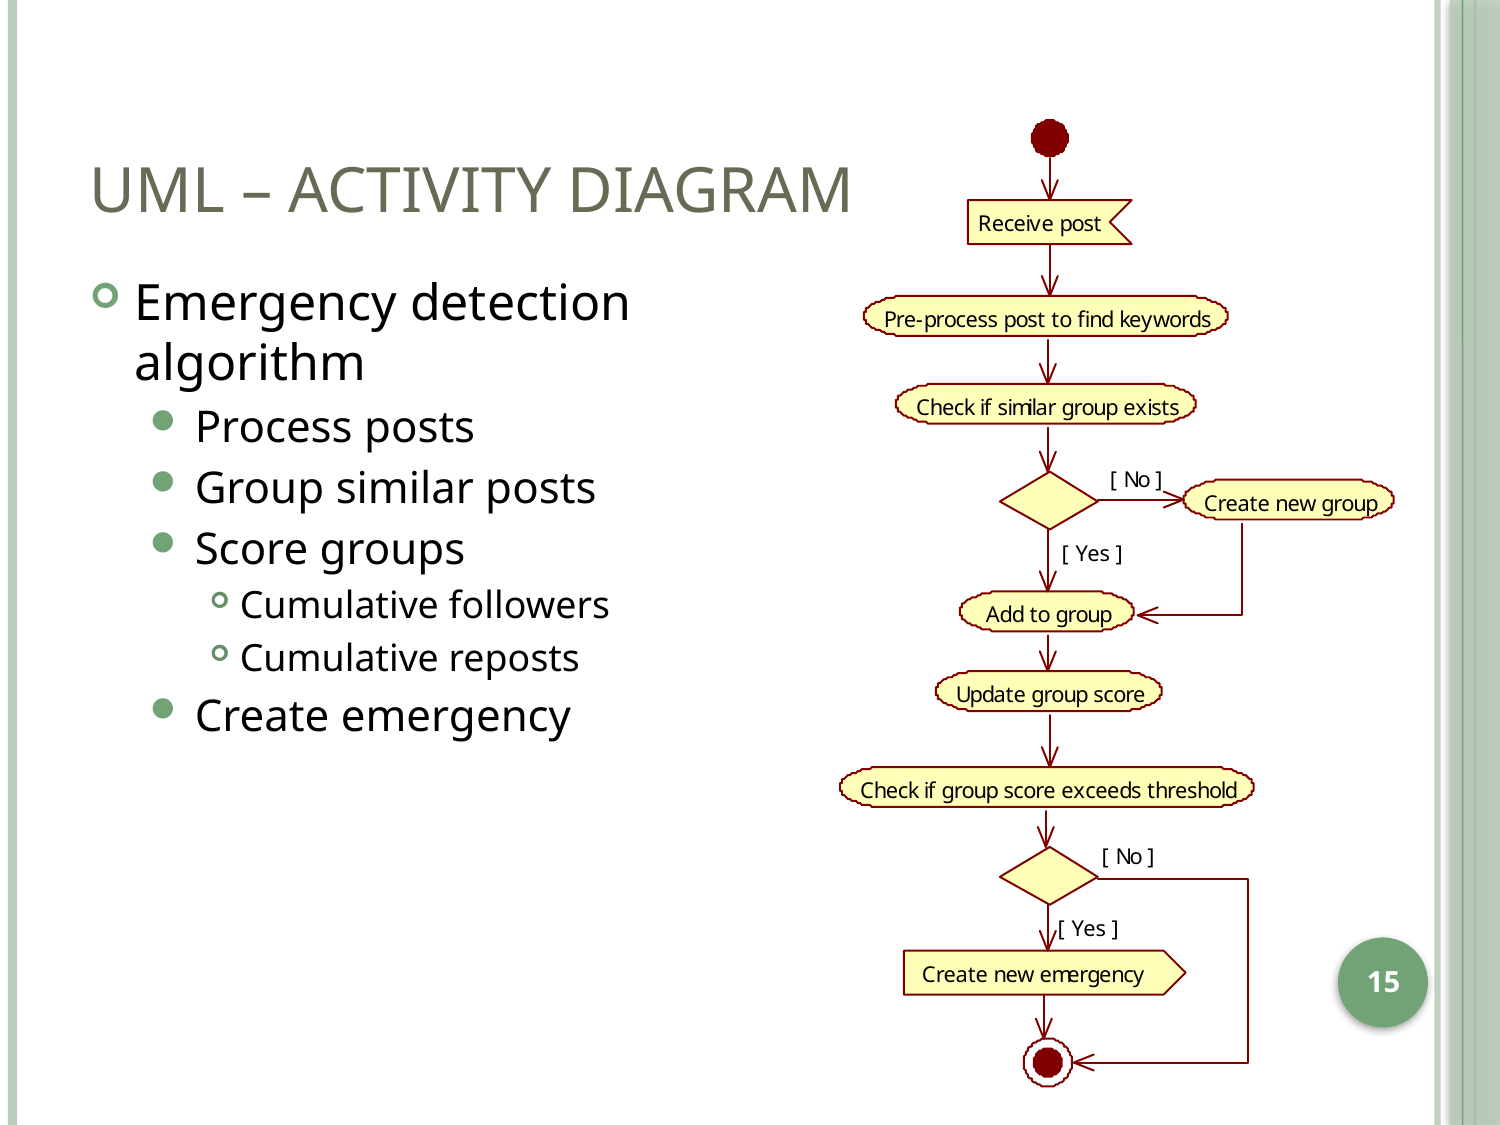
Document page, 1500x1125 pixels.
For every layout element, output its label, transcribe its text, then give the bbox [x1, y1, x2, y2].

list Emergency detection algorithm Process posts Group similar posts Score groups Cumulative followers Cumulative reposts Create emergency [75, 262, 738, 1062]
picture [799, 79, 1438, 1125]
title UML – Activity Diagram [75, 45, 1300, 233]
